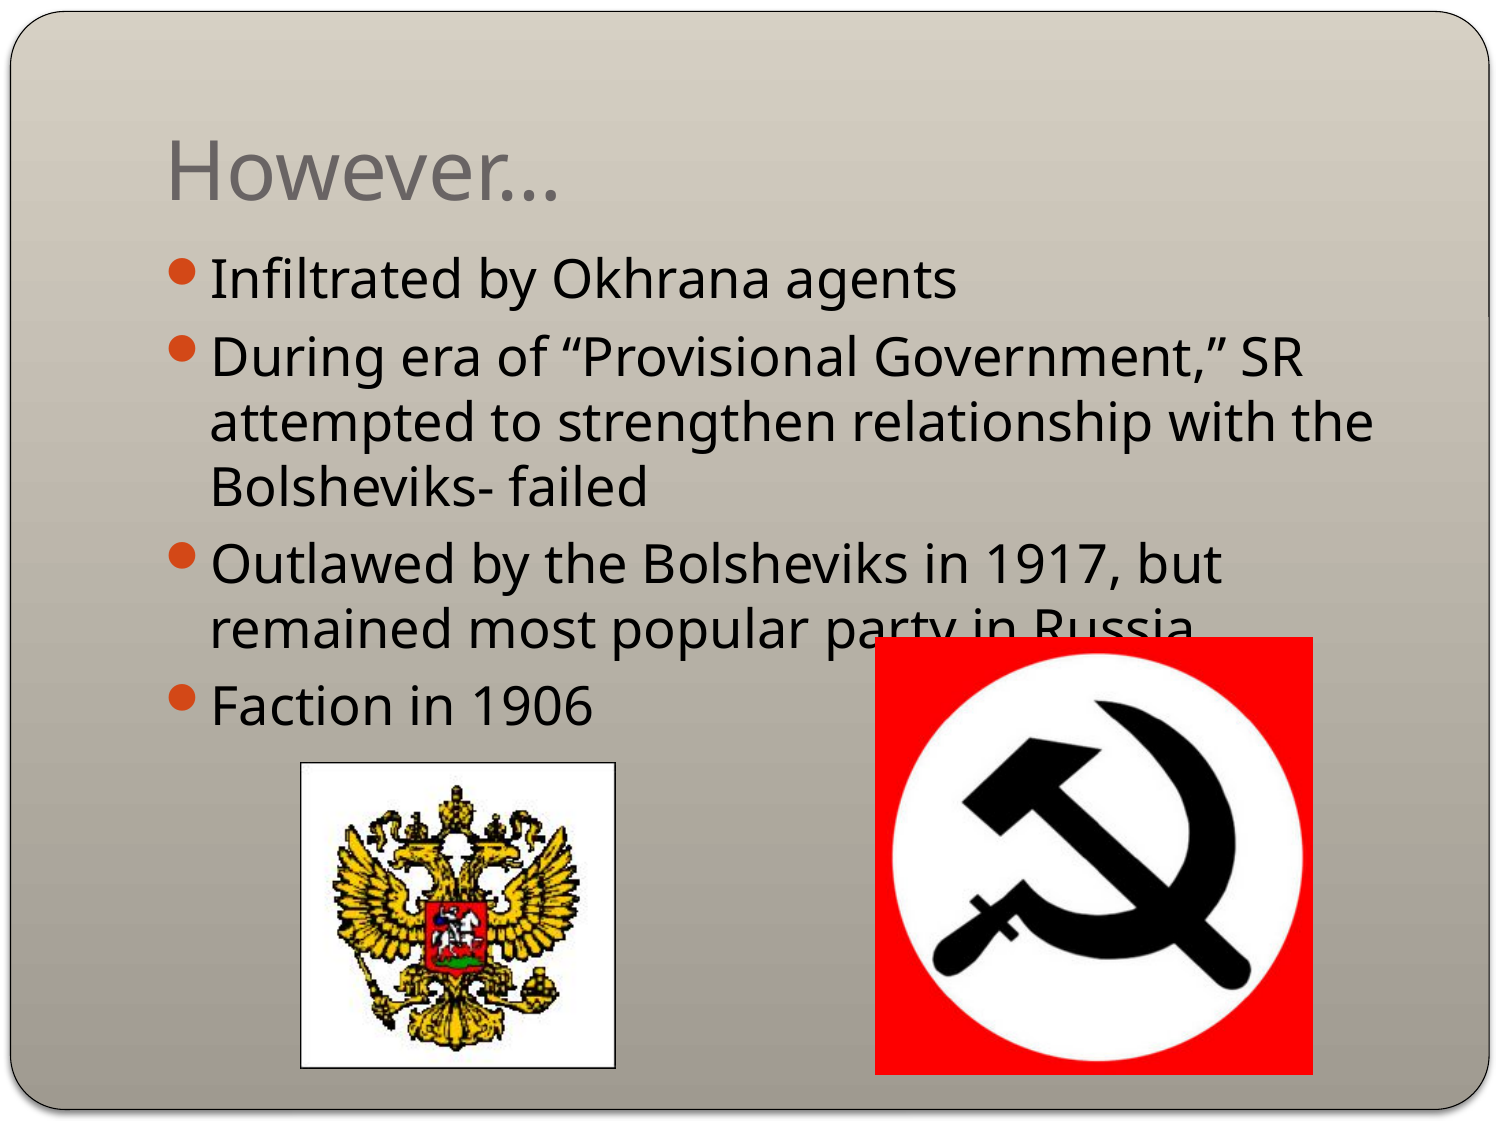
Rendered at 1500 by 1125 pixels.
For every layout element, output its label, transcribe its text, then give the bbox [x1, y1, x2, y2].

title However… [150, 45, 1425, 233]
picture [299, 762, 616, 1069]
list Infiltrated by Okhrana agents During era of “Provisional Government,” SR attempted to strengthen relationship with the Bolsheviks- failed Outlawed by the Bolsheviks in 1917, but remained most popular party in Russia Faction in 1906 [150, 237, 1425, 988]
picture [874, 637, 1313, 1076]
